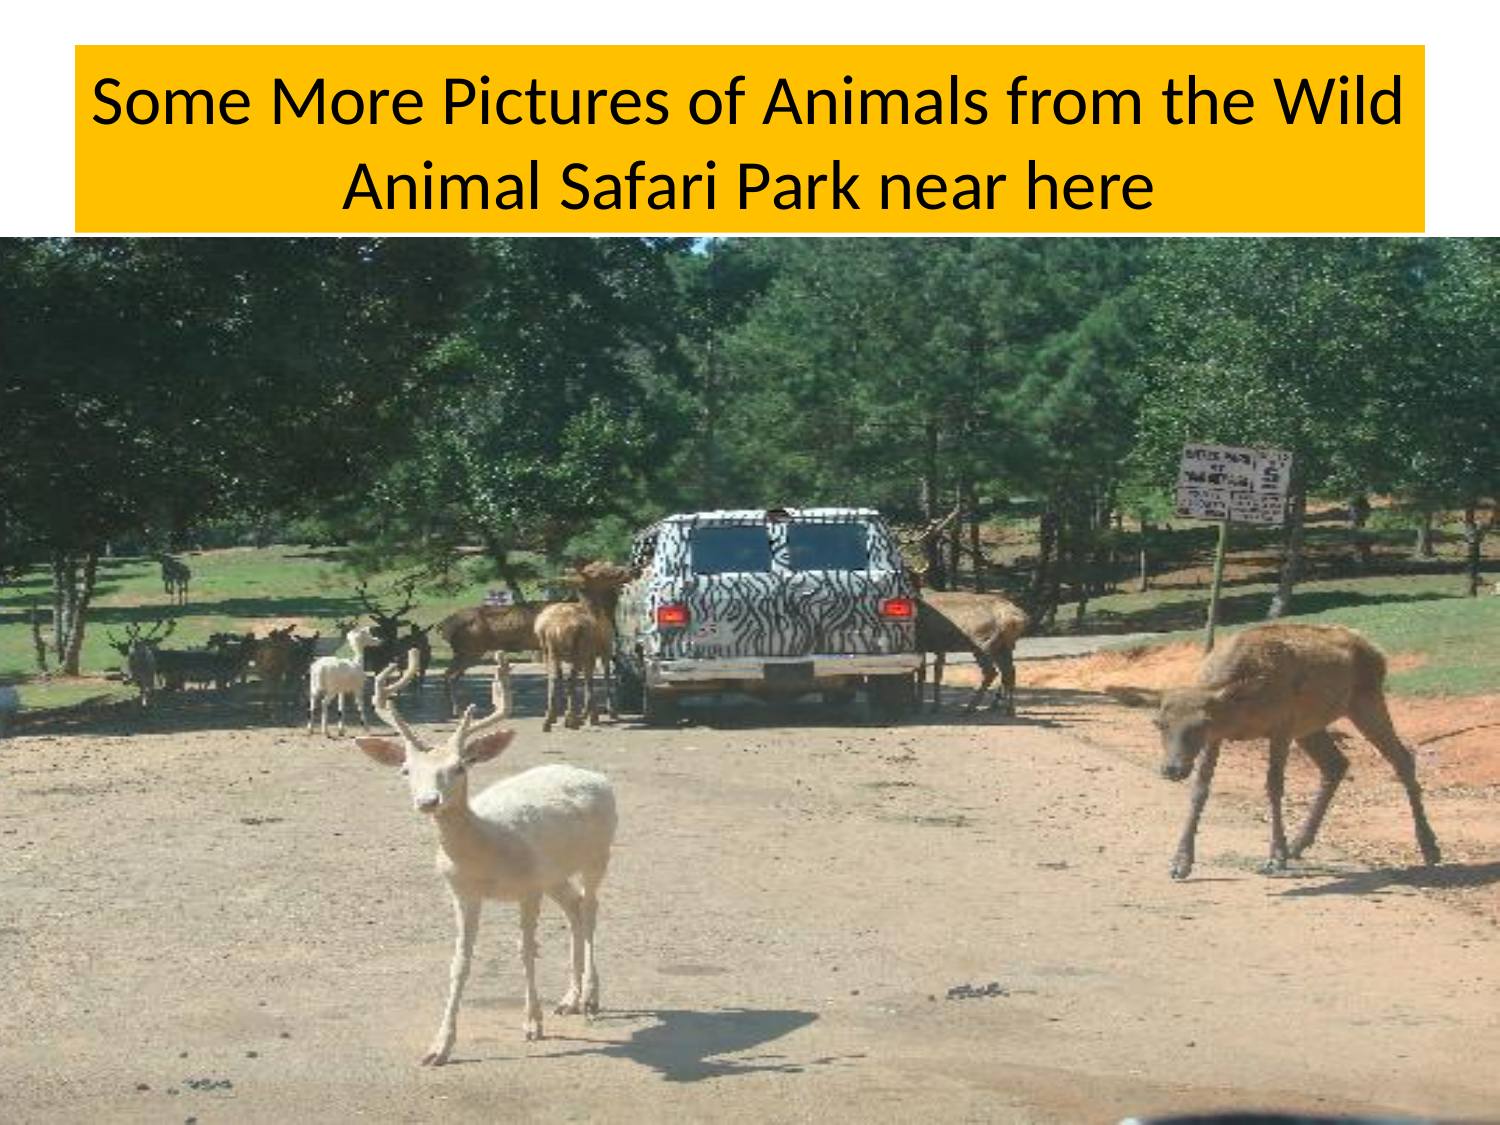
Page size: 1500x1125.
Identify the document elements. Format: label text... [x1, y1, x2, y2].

title Some More Pictures of Animals from the Wild Animal Safari Park near here [75, 45, 1425, 233]
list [0, 237, 1500, 1125]
